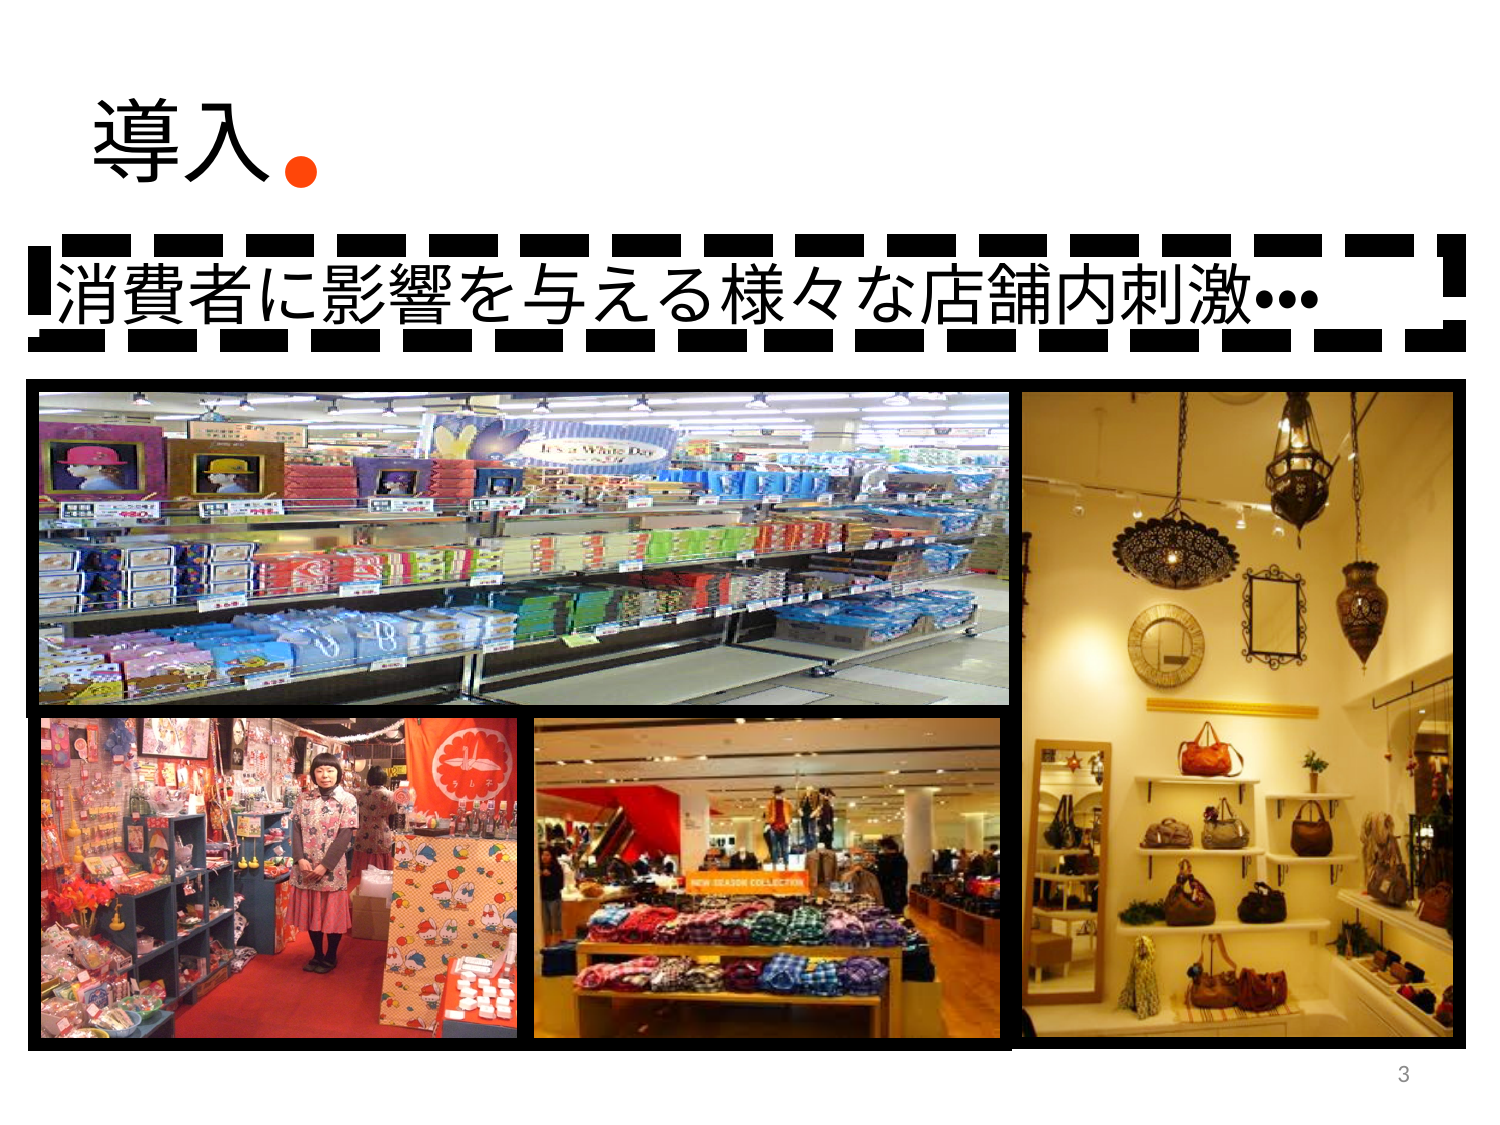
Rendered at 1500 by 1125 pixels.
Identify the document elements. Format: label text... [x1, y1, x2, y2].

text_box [38, 391, 1454, 1039]
slide_number 3 [1074, 1046, 1425, 1103]
text_box ・ [211, 72, 392, 245]
text_box 消費者に影響を与える様々な店舗内刺激・・・ [39, 245, 1455, 341]
title 導入 [75, 45, 1425, 233]
